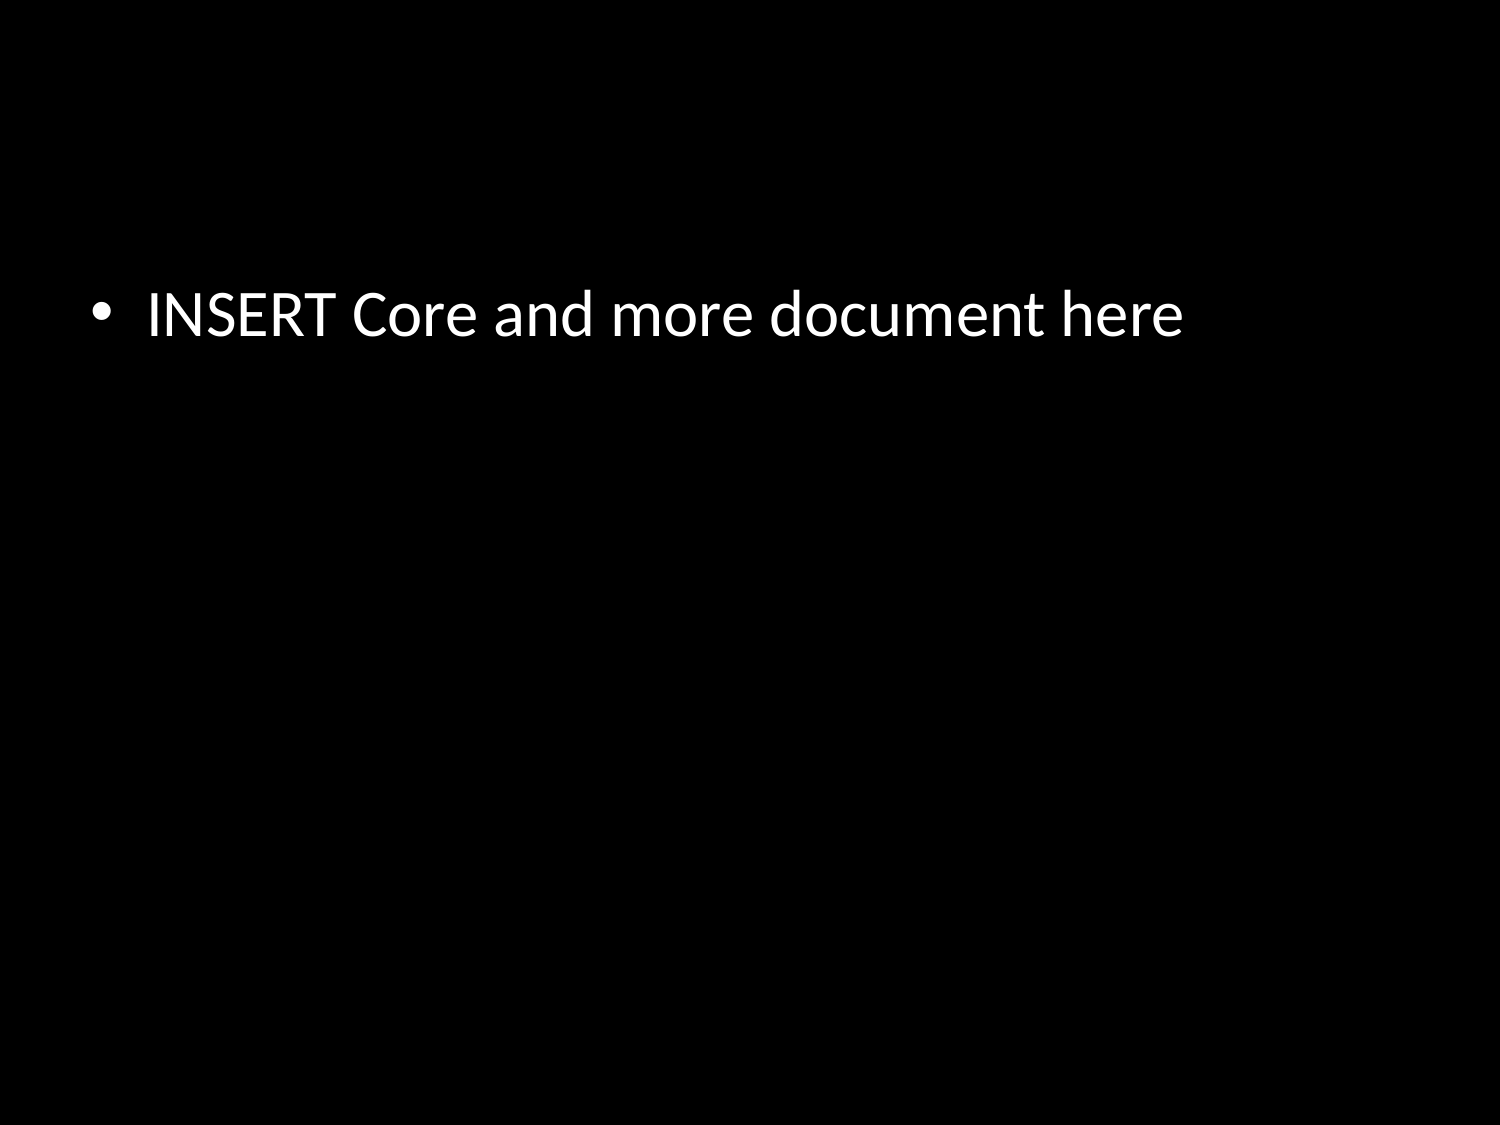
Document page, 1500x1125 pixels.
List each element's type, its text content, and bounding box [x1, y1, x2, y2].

list INSERT Core and more document here [75, 262, 1425, 1005]
